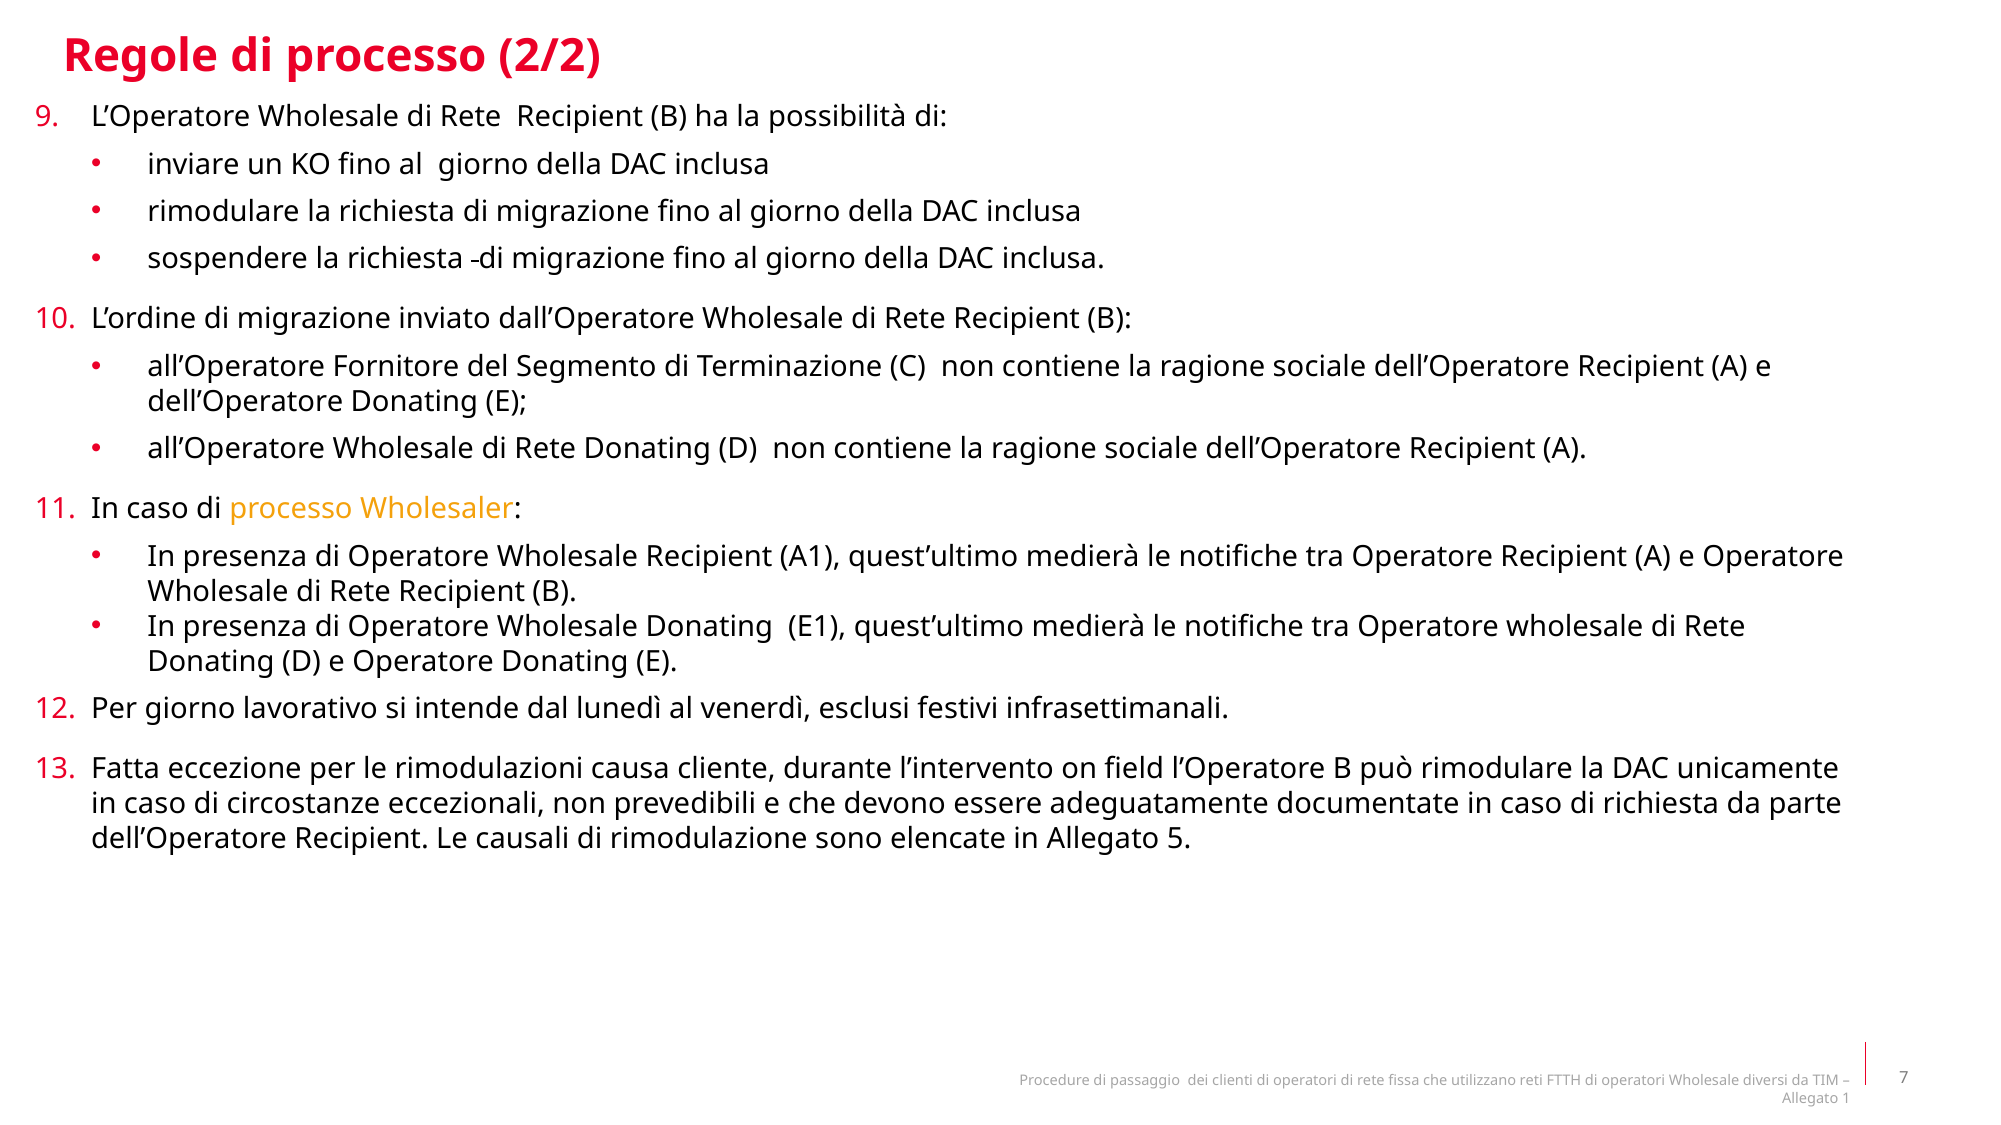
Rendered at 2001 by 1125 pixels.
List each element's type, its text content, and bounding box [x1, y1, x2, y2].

text_box L’Operatore Wholesale di Rete Recipient (B) ha la possibilità di: inviare un KO fino al giorno della DAC inclusa rimodulare la richiesta di migrazione fino al giorno della DAC inclusa sospendere la richiesta di migrazione fino al giorno della DAC inclusa. L’ordine di migrazione inviato dall’Operatore Wholesale di Rete Recipient (B): all’Operatore Fornitore del Segmento di Terminazione (C) non contiene la ragione sociale dell’Operatore Recipient (A) e dell’Operatore Donating (E); all’Operatore Wholesale di Rete Donating (D) non contiene la ragione sociale dell’Operatore Recipient (A). In caso di processo Wholesaler: In presenza di Operatore Wholesale Recipient (A1), quest’ultimo medierà le notifiche tra Operatore Recipient (A) e Operatore Wholesale di Rete Recipient (B). In presenza di Operatore Wholesale Donating (E1), quest’ultimo medierà le notifiche tra Operatore wholesale di Rete Donating (D) e Operatore Donating (E). Per giorno lavorativo si intende dal lunedì al venerdì, esclusi festivi infrasettimanali. Fatta eccezione per le rimodulazioni causa cliente, durante l’intervento on field l’Operatore B può rimodulare la DAC unicamente in caso di circostanze eccezionali, non prevedibili e che devono essere adeguatamente documentate in caso di richiesta da parte dell’Operatore Recipient. Le causali di rimodulazione sono elencate in Allegato 5. [20, 90, 1881, 1088]
text_box Regole di processo (2/2) [62, 31, 1763, 90]
